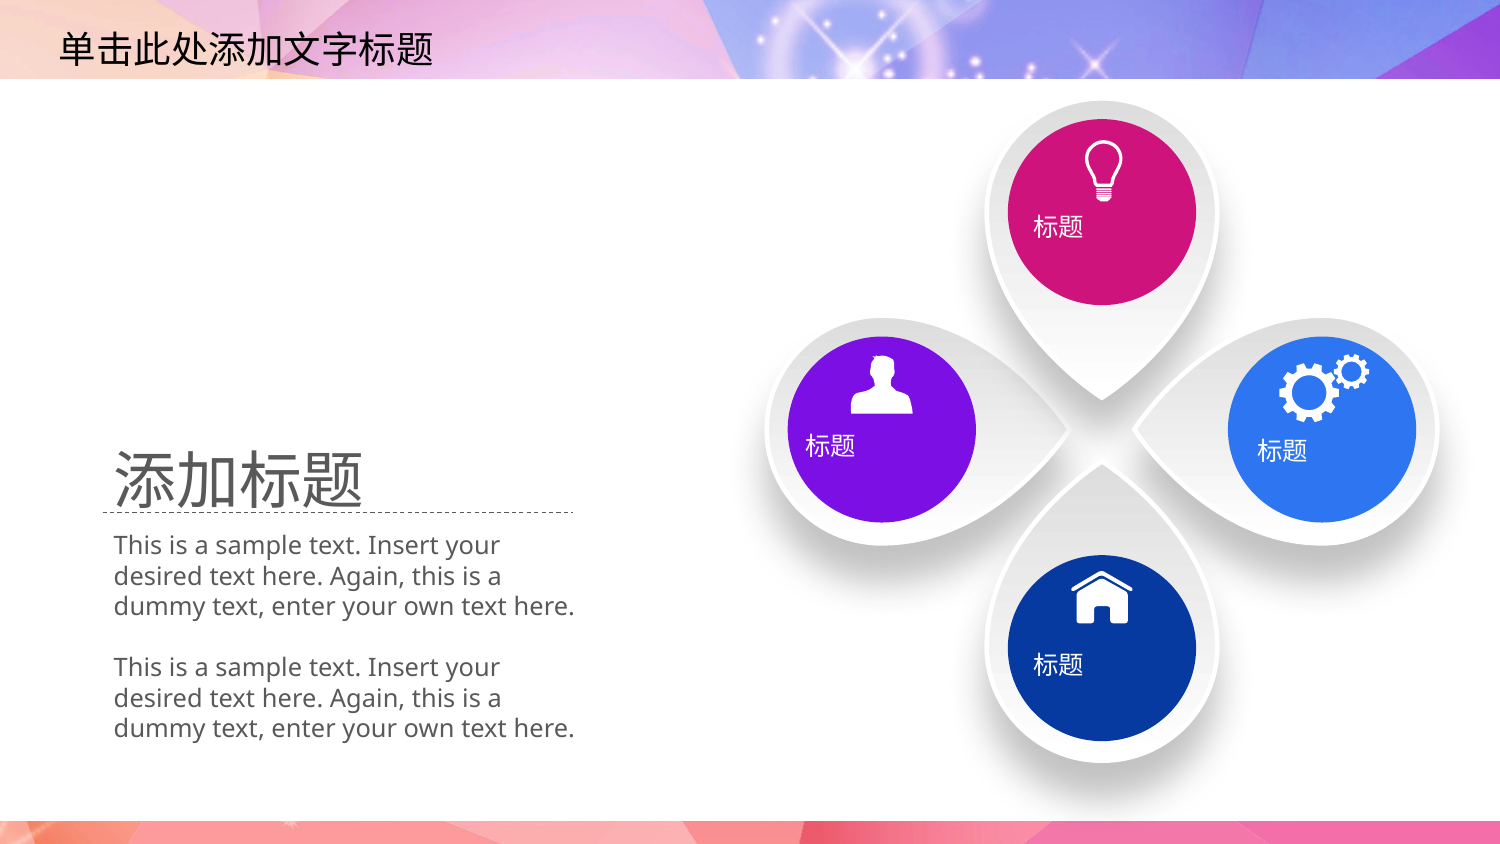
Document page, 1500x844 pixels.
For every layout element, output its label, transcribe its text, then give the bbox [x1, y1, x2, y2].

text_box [986, 98, 1218, 398]
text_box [986, 461, 1218, 761]
picture [0, 821, 1500, 844]
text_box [1134, 315, 1438, 544]
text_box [766, 315, 1070, 544]
text_box 添加标题 [102, 434, 609, 522]
picture [0, 0, 1500, 79]
text_box This is a sample text. Insert your desired text here. Again, this is a dummy text, enter your own text here. This is a sample text. Insert your desired text here. Again, this is a dummy text, enter your own text here. [102, 523, 606, 749]
